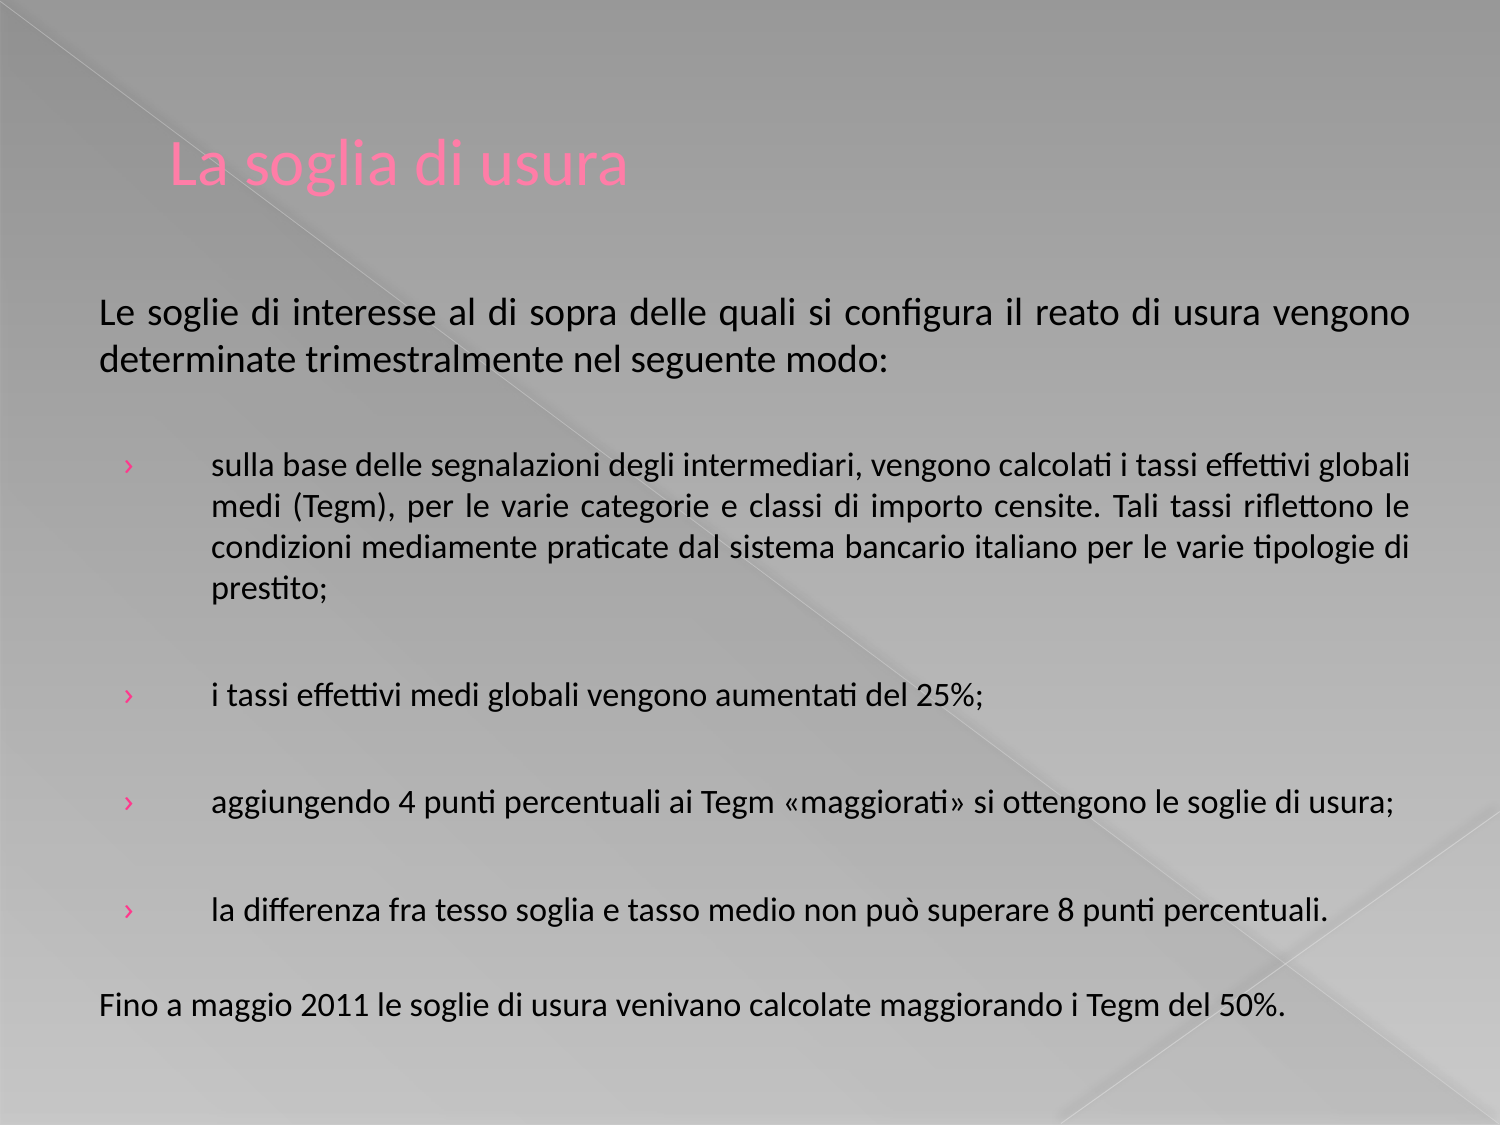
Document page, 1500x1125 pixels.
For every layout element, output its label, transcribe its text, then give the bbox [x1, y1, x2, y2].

list Le soglie di interesse al di sopra delle quali si configura il reato di usura vengono determinate trimestralmente nel seguente modo: sulla base delle segnalazioni degli intermediari, vengono calcolati i tassi effettivi globali medi (Tegm), per le varie categorie e classi di importo censite. Tali tassi riflettono le condizioni mediamente praticate dal sistema bancario italiano per le varie tipologie di prestito; i tassi effettivi medi globali vengono aumentati del 25%; aggiungendo 4 punti percentuali ai Tegm «maggiorati» si ottengono le soglie di usura; la differenza fra tesso soglia e tasso medio non può superare 8 punti percentuali. Fino a maggio 2011 le soglie di usura venivano calcolate maggiorando i Tegm del 50%. [75, 278, 1425, 1059]
title La soglia di usura [75, 43, 1425, 274]
